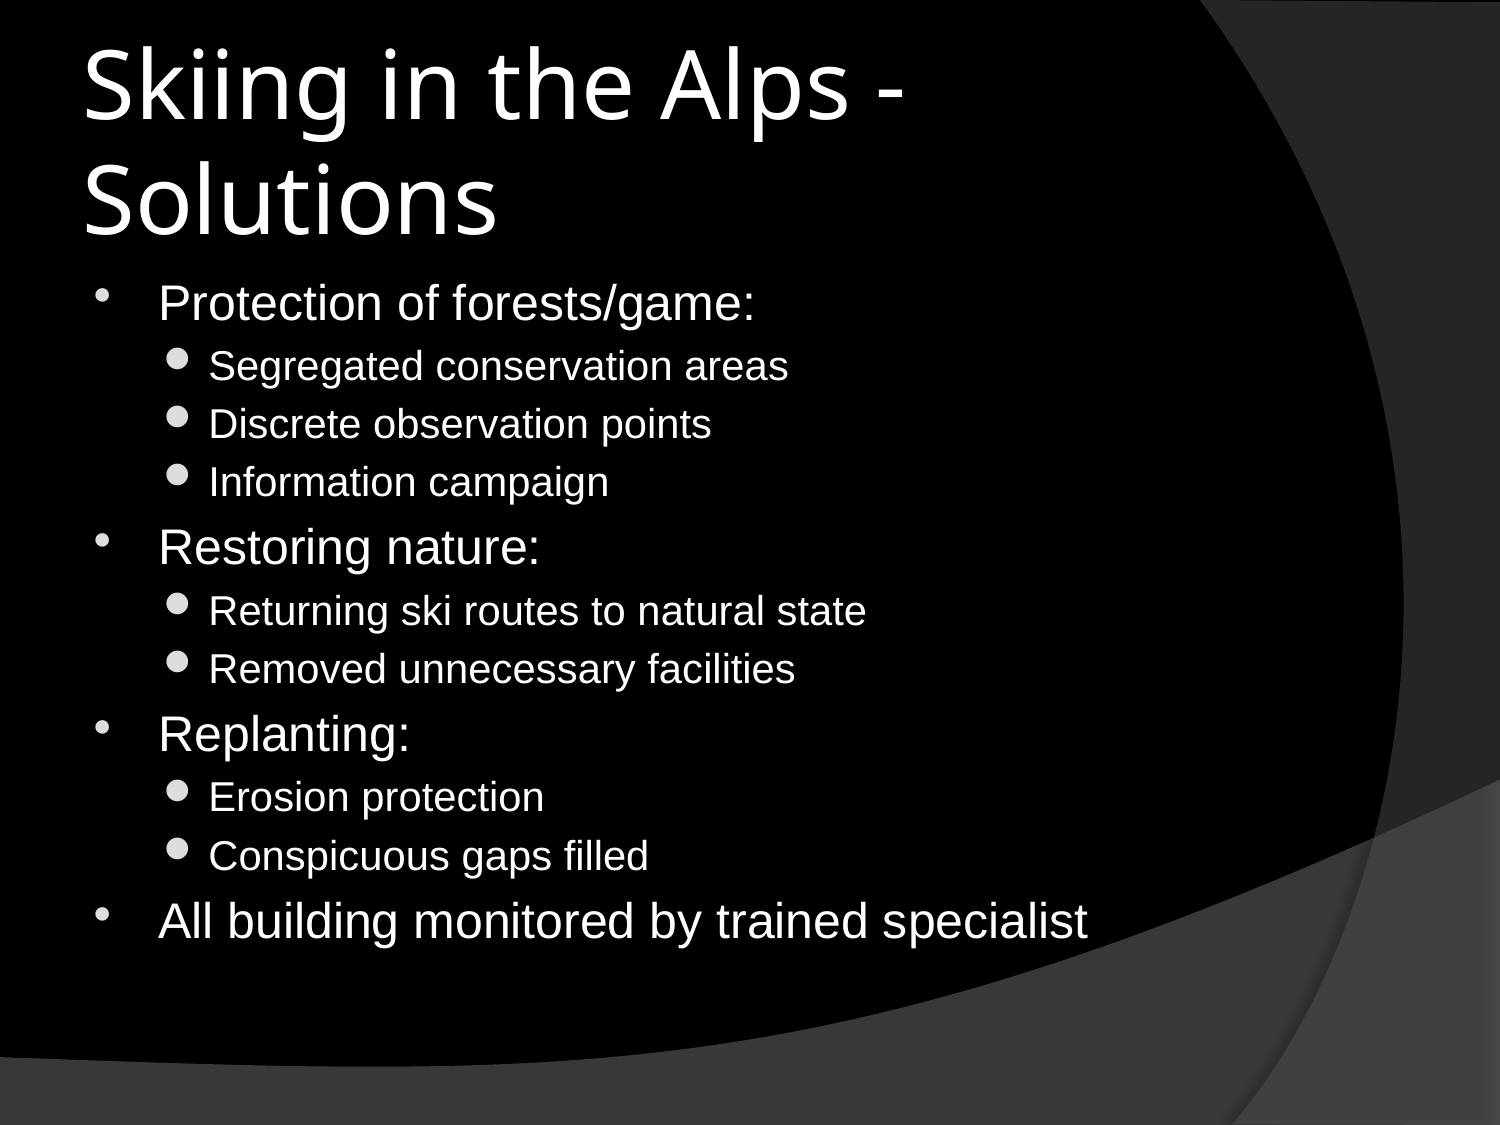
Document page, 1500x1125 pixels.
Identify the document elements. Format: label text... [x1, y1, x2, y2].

list Protection of forests/game: Segregated conservation areas Discrete observation points Information campaign Restoring nature: Returning ski routes to natural state Removed unnecessary facilities Replanting: Erosion protection Conspicuous gaps filled All building monitored by trained specialist [75, 262, 1300, 1005]
title Skiing in the Alps - Solutions [75, 45, 1300, 233]
